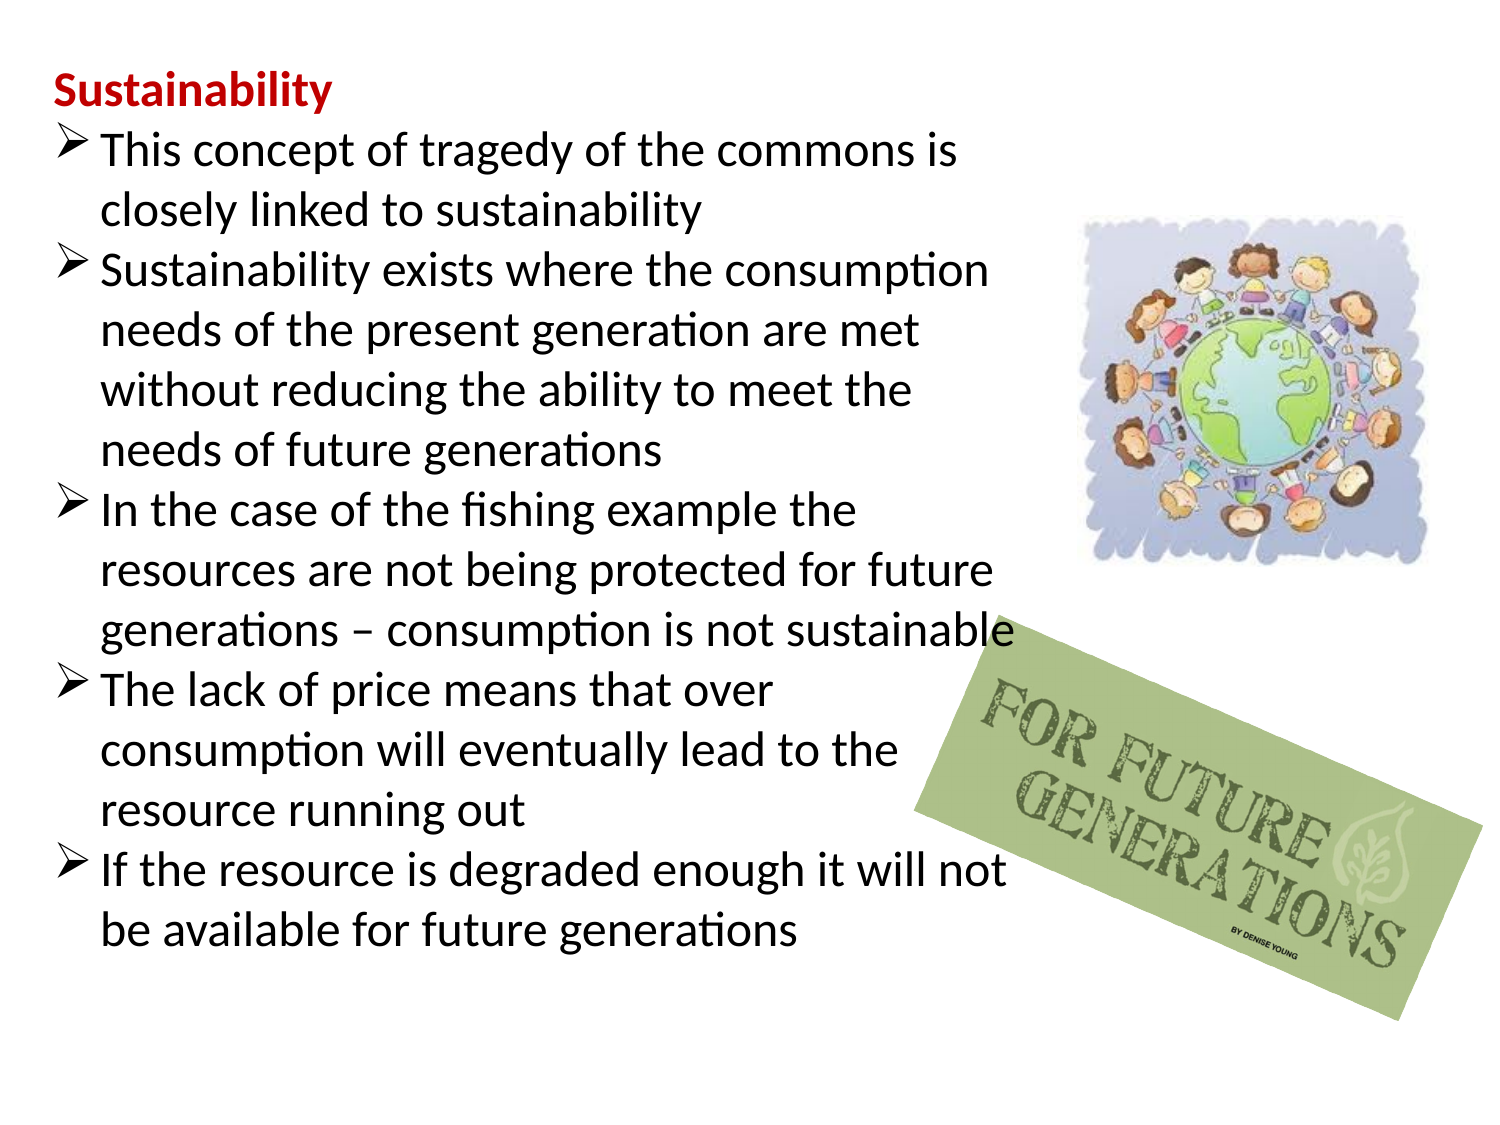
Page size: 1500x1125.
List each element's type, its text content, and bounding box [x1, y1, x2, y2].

picture [933, 641, 1482, 1020]
picture [1077, 215, 1430, 567]
text_box Sustainability This concept of tragedy of the commons is closely linked to sustainability Sustainability exists where the consumption needs of the present generation are met without reducing the ability to meet the needs of future generations In the case of the fishing example the resources are not being protected for future generations – consumption is not sustainable The lack of price means that over consumption will eventually lead to the resource running out If the resource is degraded enough it will not be available for future generations [38, 49, 1056, 1115]
